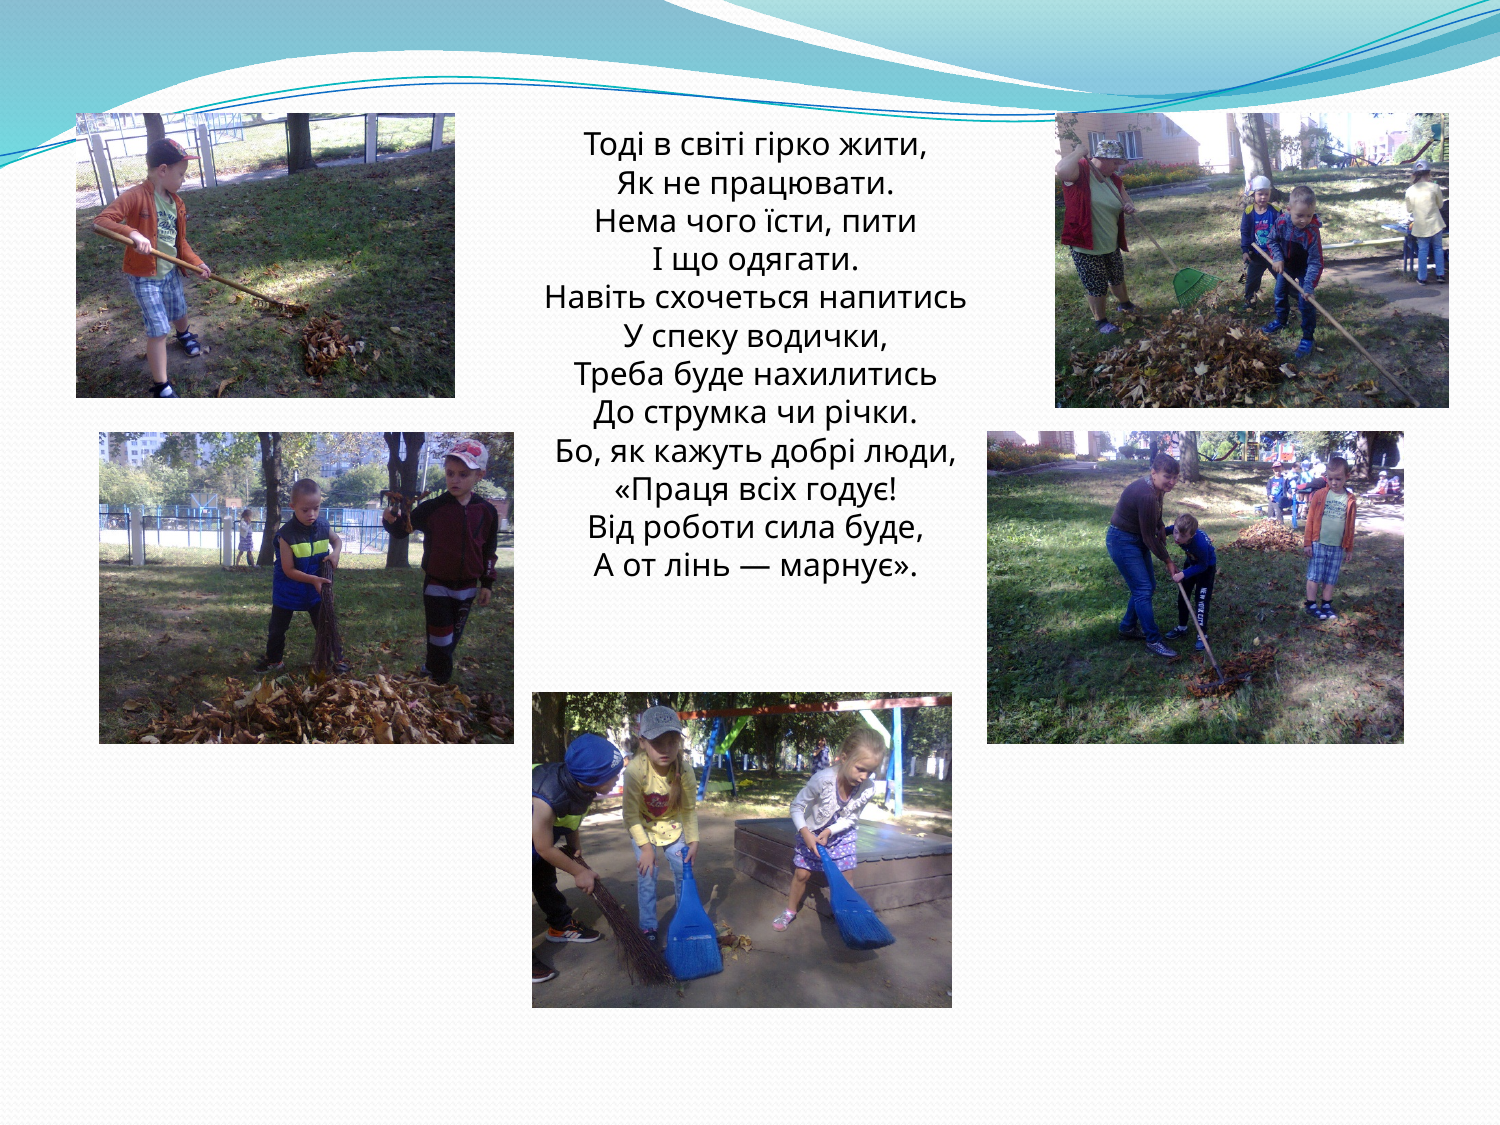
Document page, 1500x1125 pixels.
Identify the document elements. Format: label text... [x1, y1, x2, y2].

picture [98, 432, 514, 744]
picture [1055, 113, 1449, 409]
picture [987, 431, 1404, 744]
picture [75, 113, 455, 398]
picture [531, 692, 952, 1008]
title Тоді в світі гірко жити, Як не працювати. Нема чого їсти, пити І що одягати. Навіть схочеться напитись У спеку водички, Треба буде нахилитись До струмка чи річки. Бо, як кажуть добрі люди, «Праця всіх годує! Від роботи сила буде, А от лінь — марнує». [513, 113, 999, 622]
